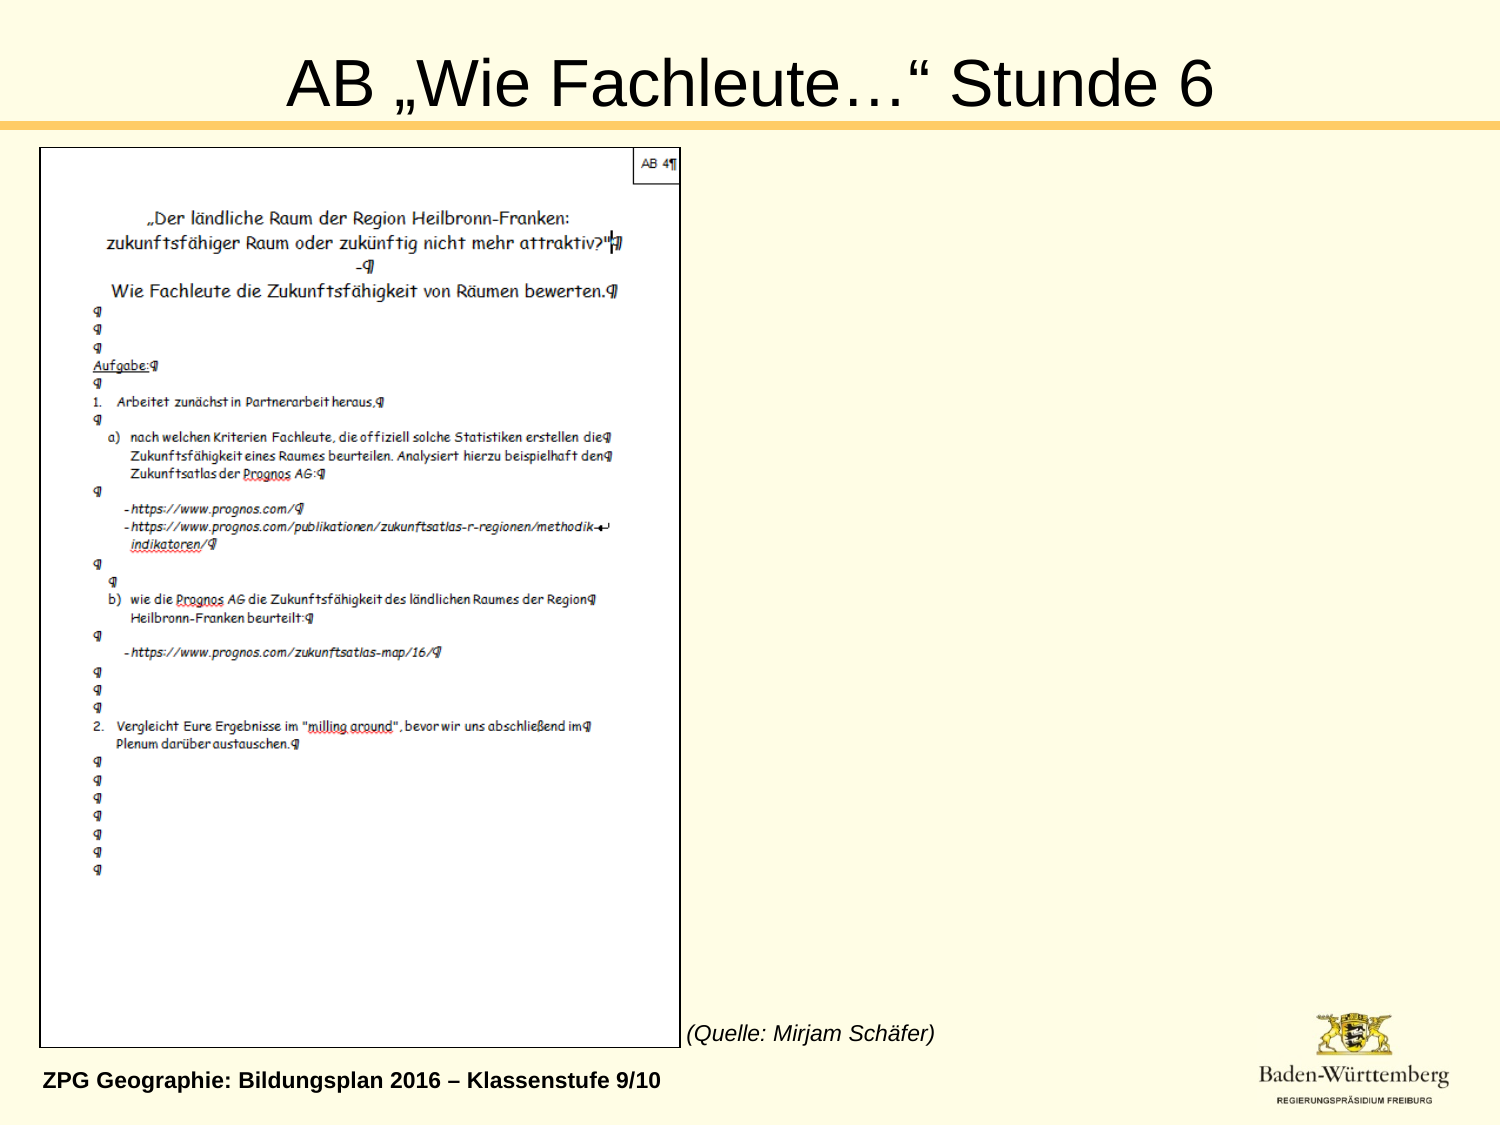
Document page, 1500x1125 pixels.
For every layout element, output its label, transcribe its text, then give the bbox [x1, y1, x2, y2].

picture [40, 147, 680, 1048]
title AB „Wie Fachleute…“ Stunde 6 [1, 0, 1500, 120]
text_box (Quelle: Mirjam Schäfer) [678, 1011, 1050, 1054]
picture [1257, 1011, 1451, 1106]
